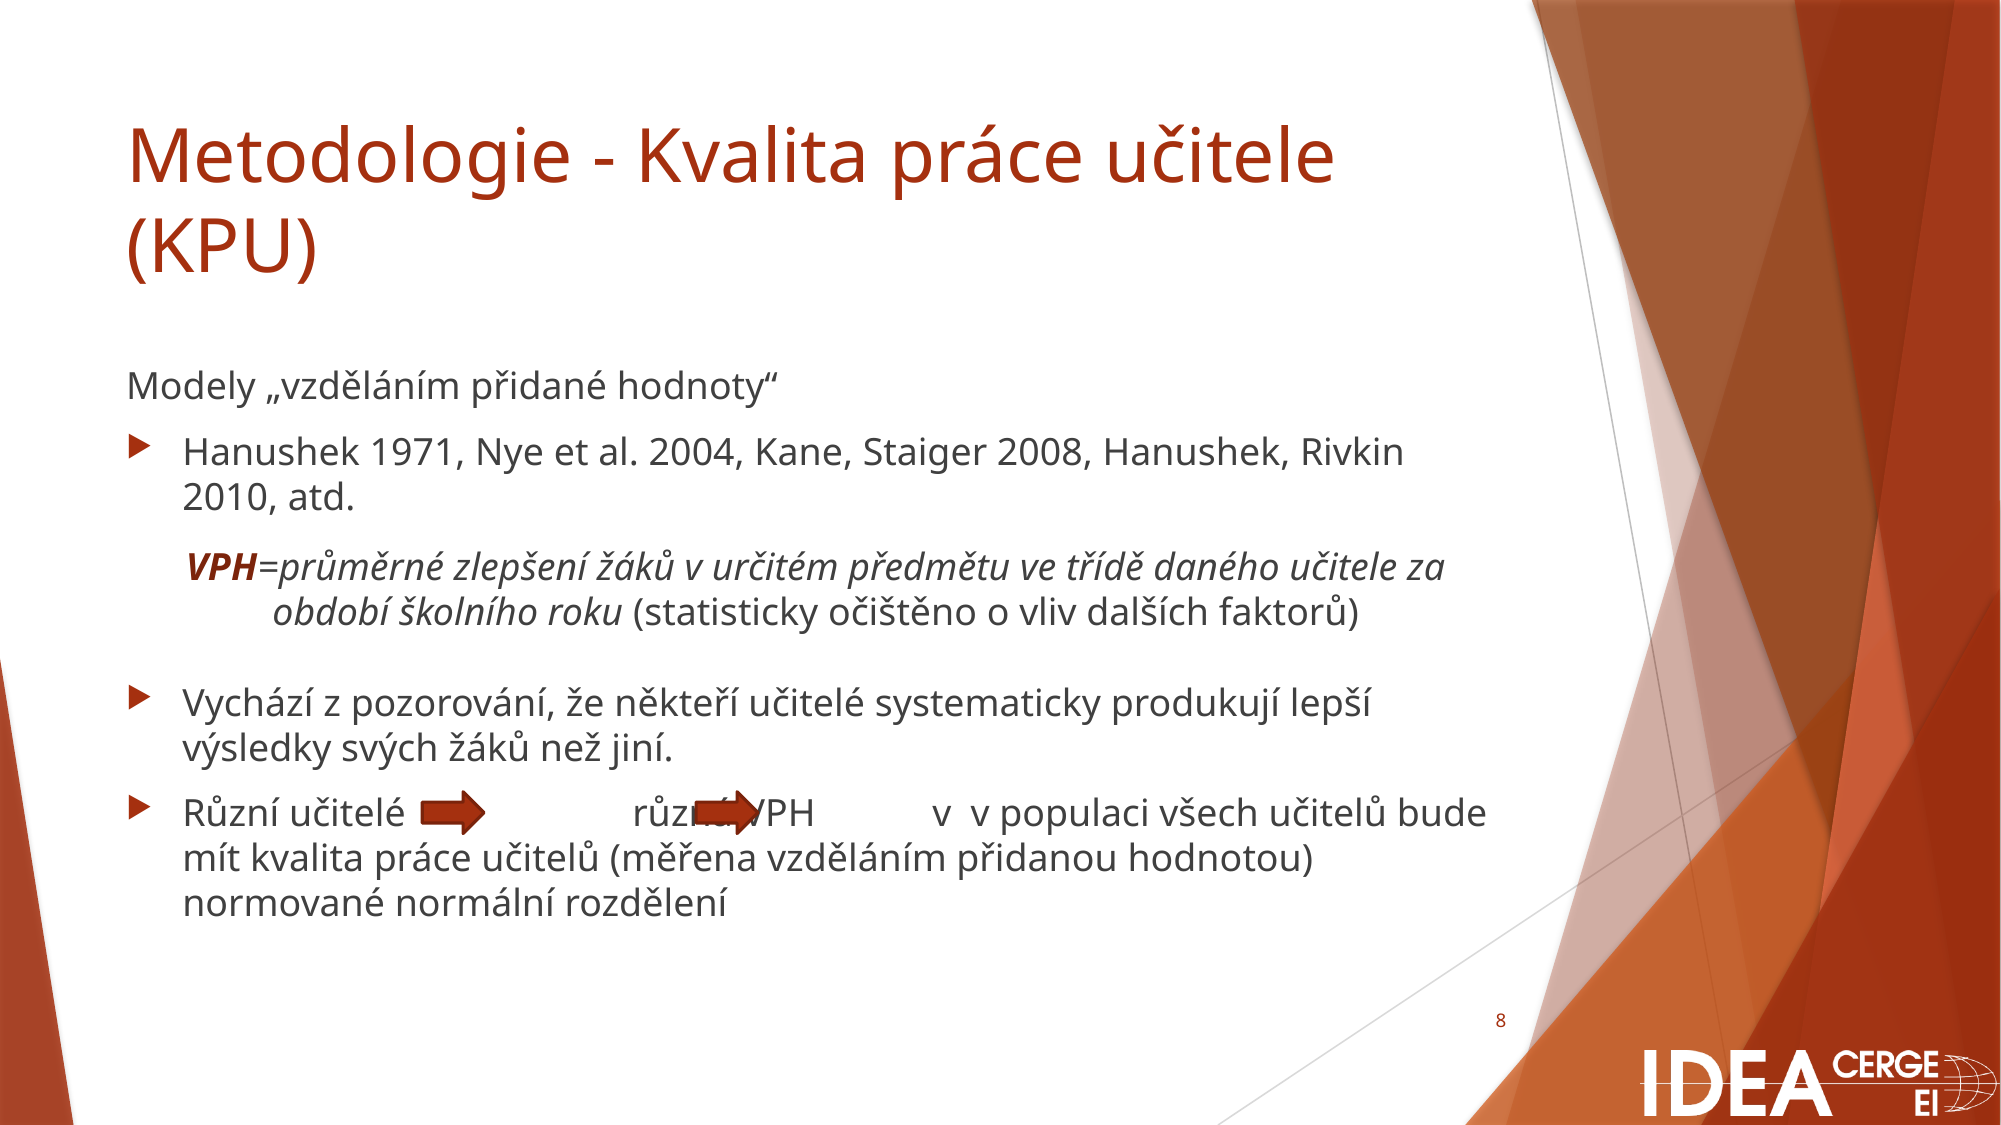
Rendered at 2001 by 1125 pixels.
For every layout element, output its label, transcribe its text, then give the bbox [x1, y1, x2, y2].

text_box [420, 790, 486, 835]
picture [1640, 1050, 2000, 1117]
title Metodologie - Kvalita práce učitele (KPU) [111, 99, 1550, 317]
text_box [694, 790, 760, 835]
slide_number 8 [1409, 991, 1522, 1051]
list Modely „vzděláním přidané hodnoty“ Hanushek 1971, Nye et al. 2004, Kane, Staiger 2008, Hanushek, Rivkin 2010, atd. VPH=průměrné zlepšení žáků v určitém předmětu ve třídě daného učitele za období školního roku (statisticky očištěno o vliv dalších faktorů) Vychází z pozorování, že někteří učitelé systematicky produkují lepší výsledky svých žáků než jiní. Různí učitelé různá VPH v v populaci všech učitelů bude mít kvalita práce učitelů (měřena vzděláním přidanou hodnotou) normované normální rozdělení [111, 354, 1522, 992]
